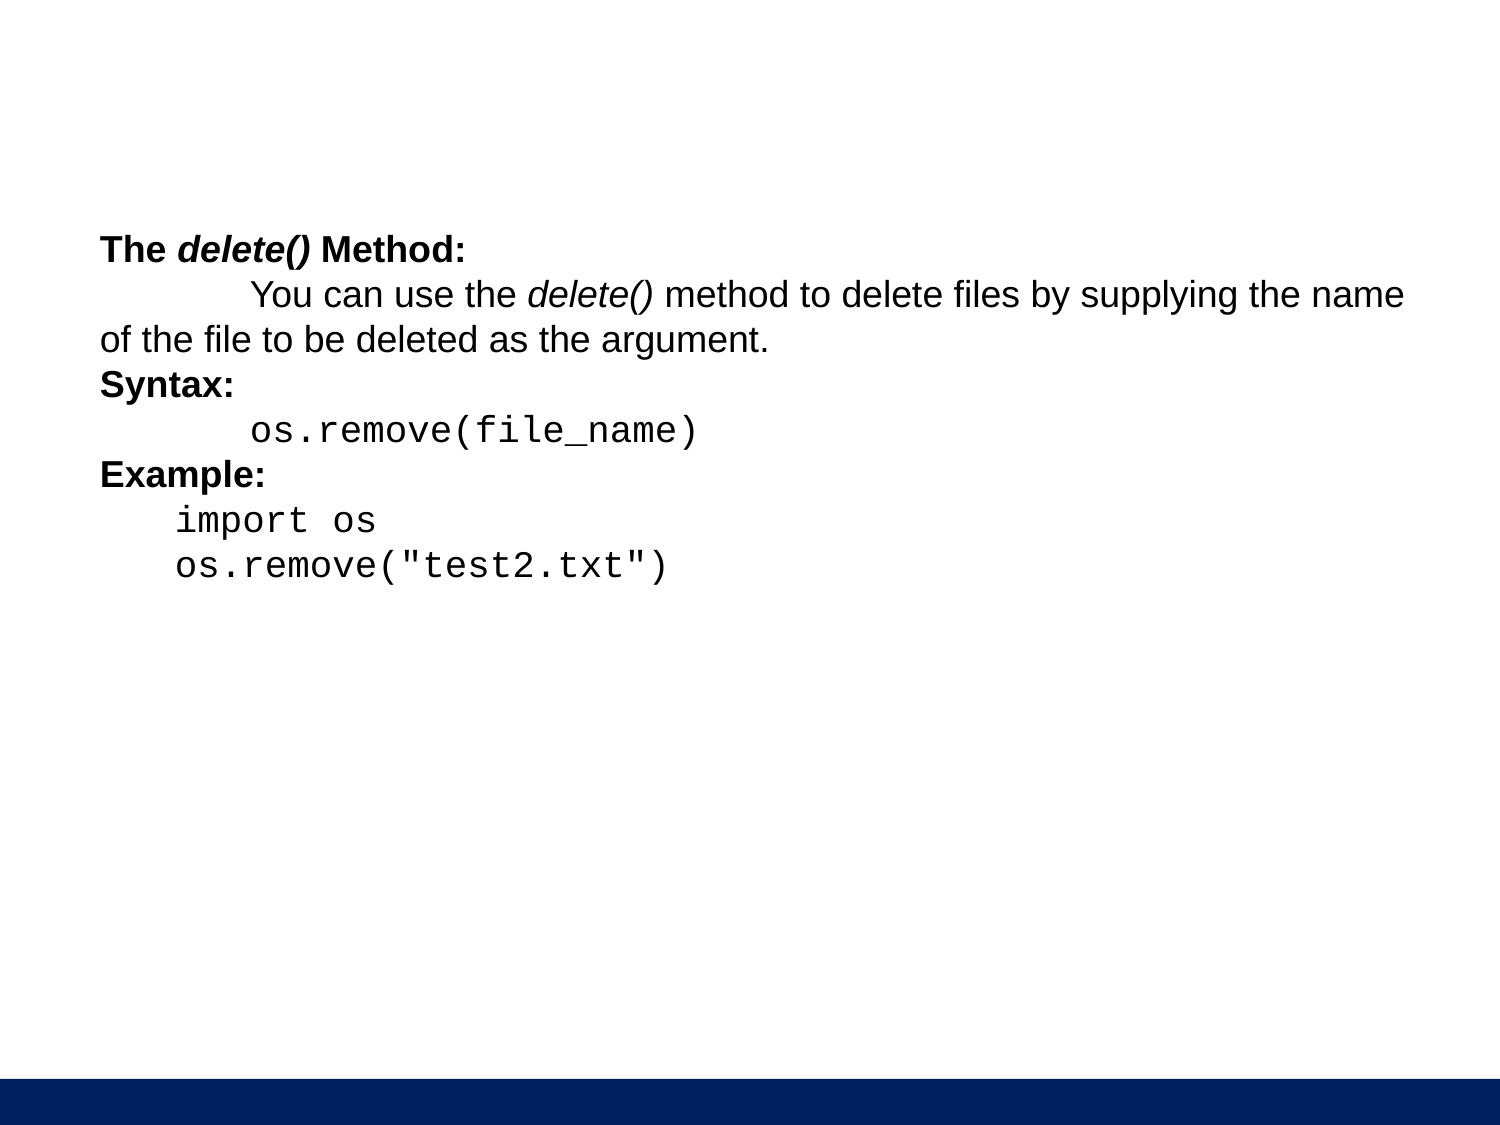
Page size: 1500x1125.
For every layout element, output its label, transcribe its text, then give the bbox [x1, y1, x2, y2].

list The delete() Method: You can use the delete() method to delete files by supplying the name of the file to be deleted as the argument. Syntax: os.remove(file_name) Example: import os os.remove("test2.txt") [99, 224, 1438, 1013]
